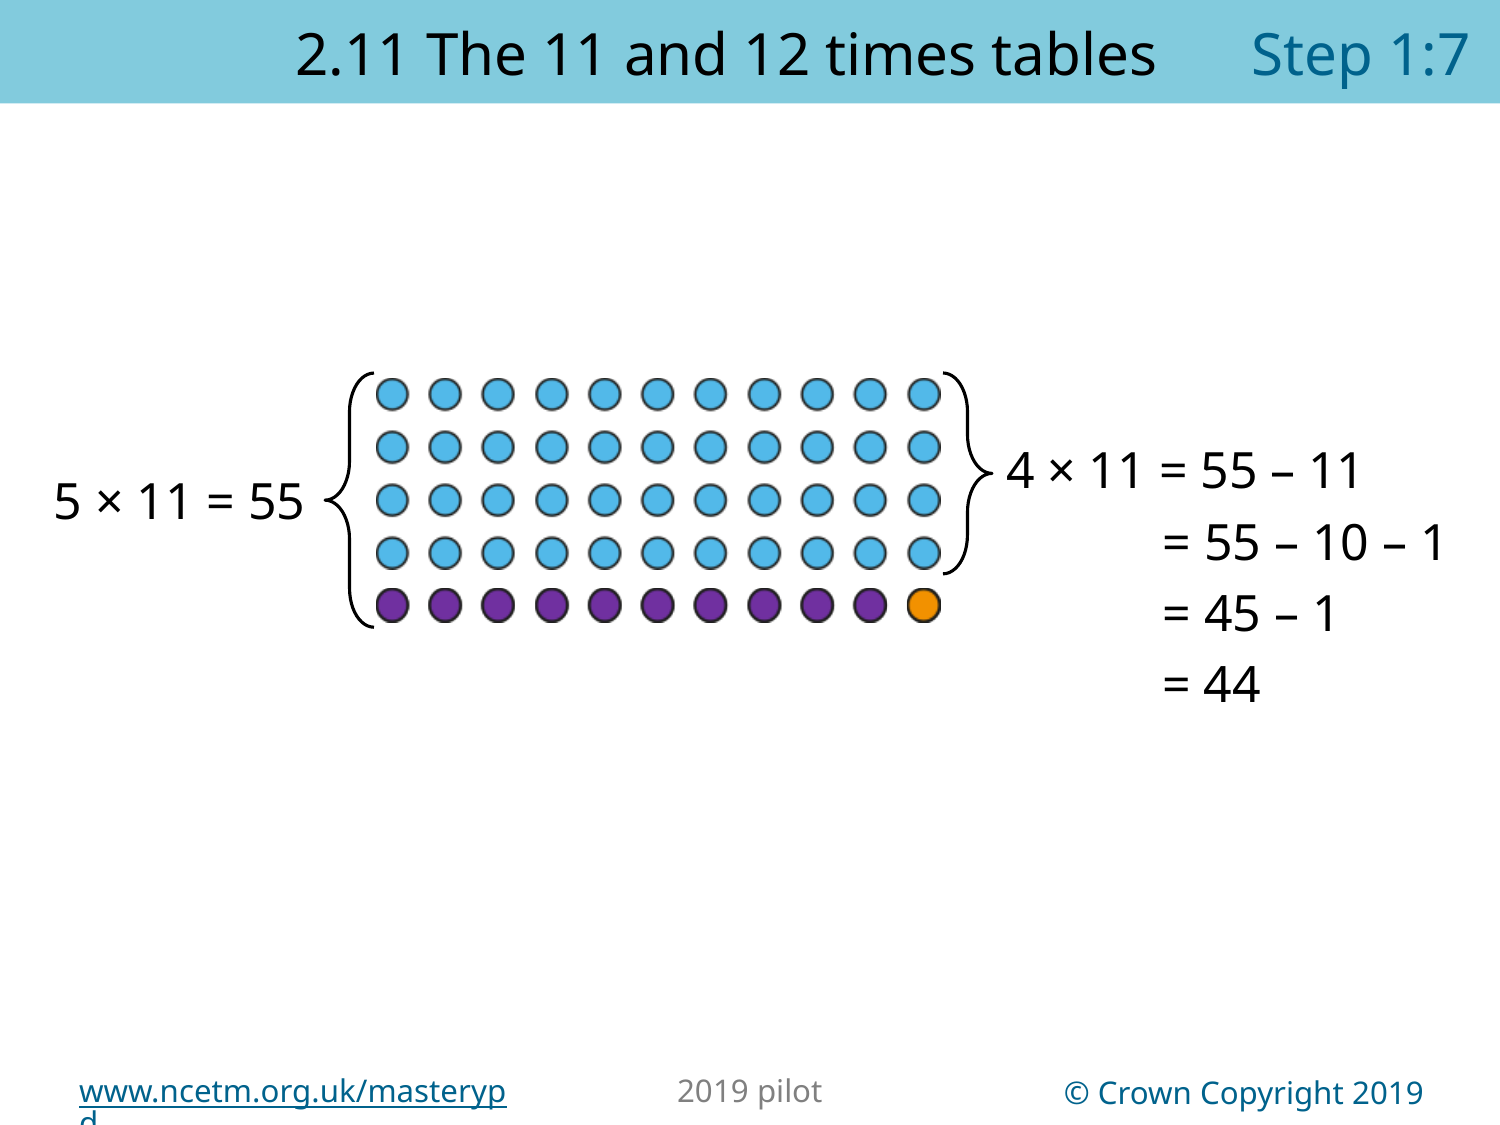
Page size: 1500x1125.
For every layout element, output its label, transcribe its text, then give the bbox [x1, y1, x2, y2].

text_box [943, 372, 993, 574]
text_box 5 × 11 = 55 [38, 462, 321, 538]
text_box 4 × 11 = 55 – 11 [990, 431, 1381, 507]
list 2.11 The 11 and 12 times tables Step 1:7 [0, 0, 1500, 104]
text_box = 44 [1147, 645, 1276, 721]
picture [375, 588, 942, 623]
text_box = 55 – 10 – 1 [1147, 502, 1464, 578]
text_box = 45 – 1 [1147, 573, 1356, 649]
picture [375, 377, 942, 570]
text_box [325, 373, 374, 627]
